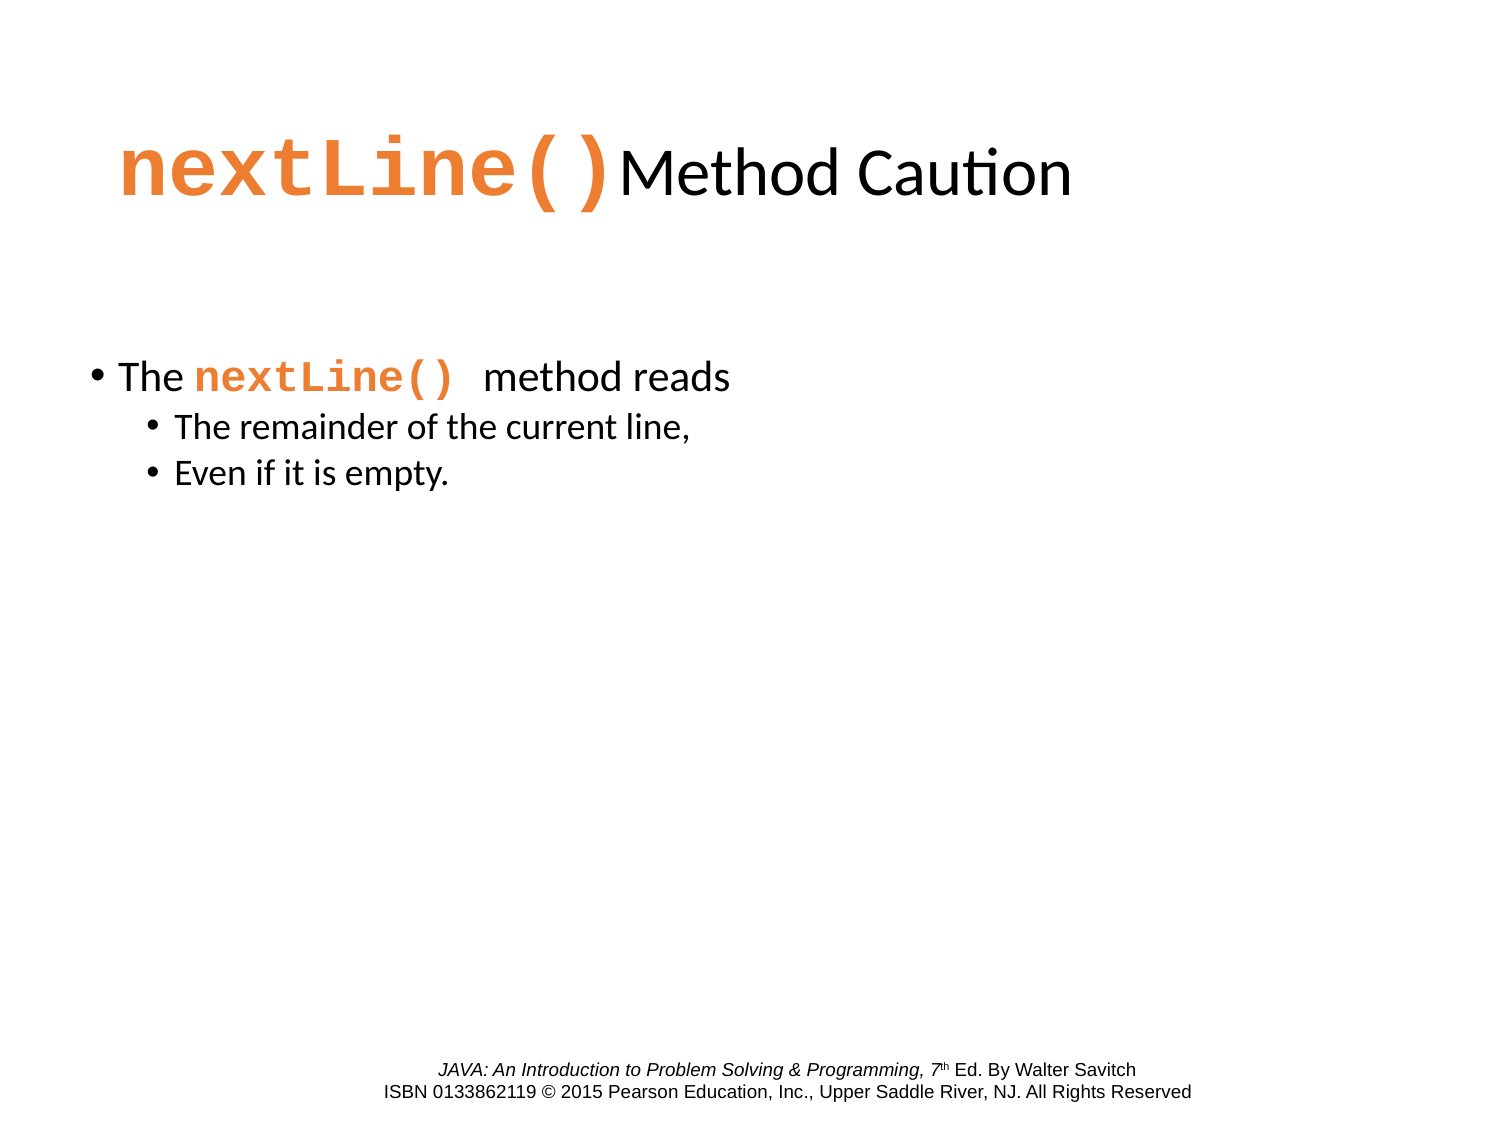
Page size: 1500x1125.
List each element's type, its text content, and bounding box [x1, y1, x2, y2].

list The nextLine() method reads The remainder of the current line, Even if it is empty. [75, 345, 1425, 1005]
title nextLine()Method Caution [103, 59, 1397, 278]
